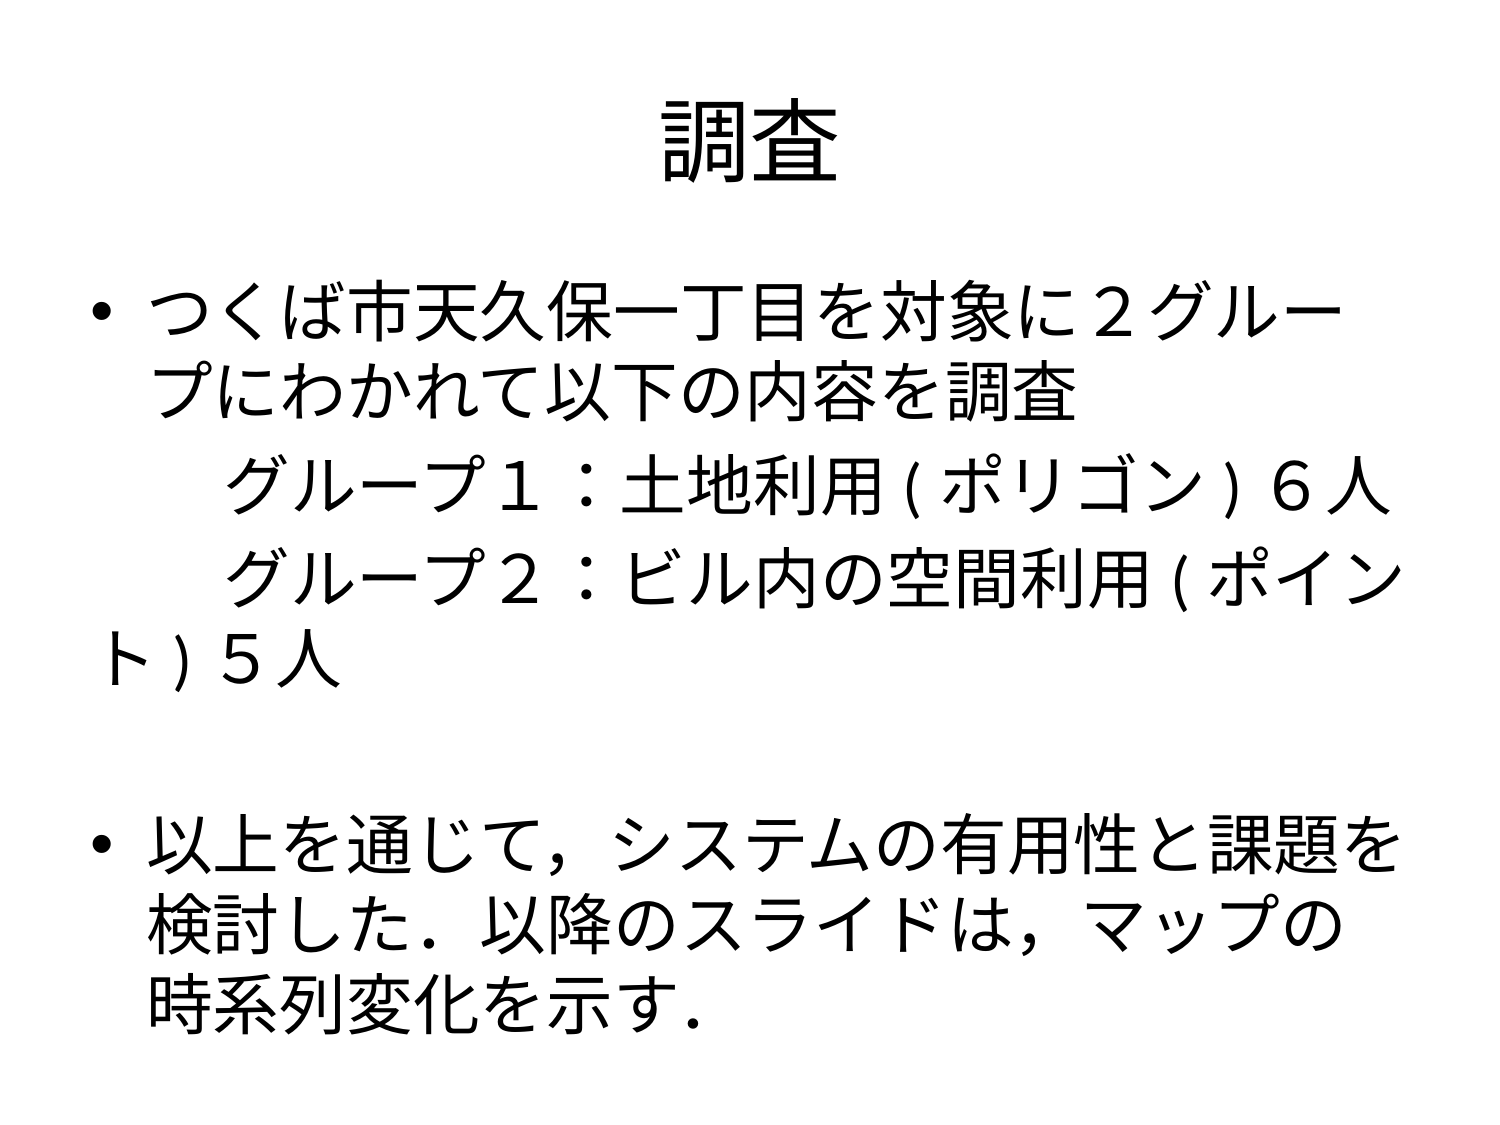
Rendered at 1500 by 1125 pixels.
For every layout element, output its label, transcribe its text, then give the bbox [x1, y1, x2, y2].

title 調査 [75, 45, 1425, 233]
list つくば市天久保一丁目を対象に２グループにわかれて以下の内容を調査 グループ１：土地利用(ポリゴン)６人 グループ２：ビル内の空間利用(ポイント)５人 以上を通じて，システムの有用性と課題を検討した．以降のスライドは，マップの時系列変化を示す． [75, 262, 1425, 1125]
